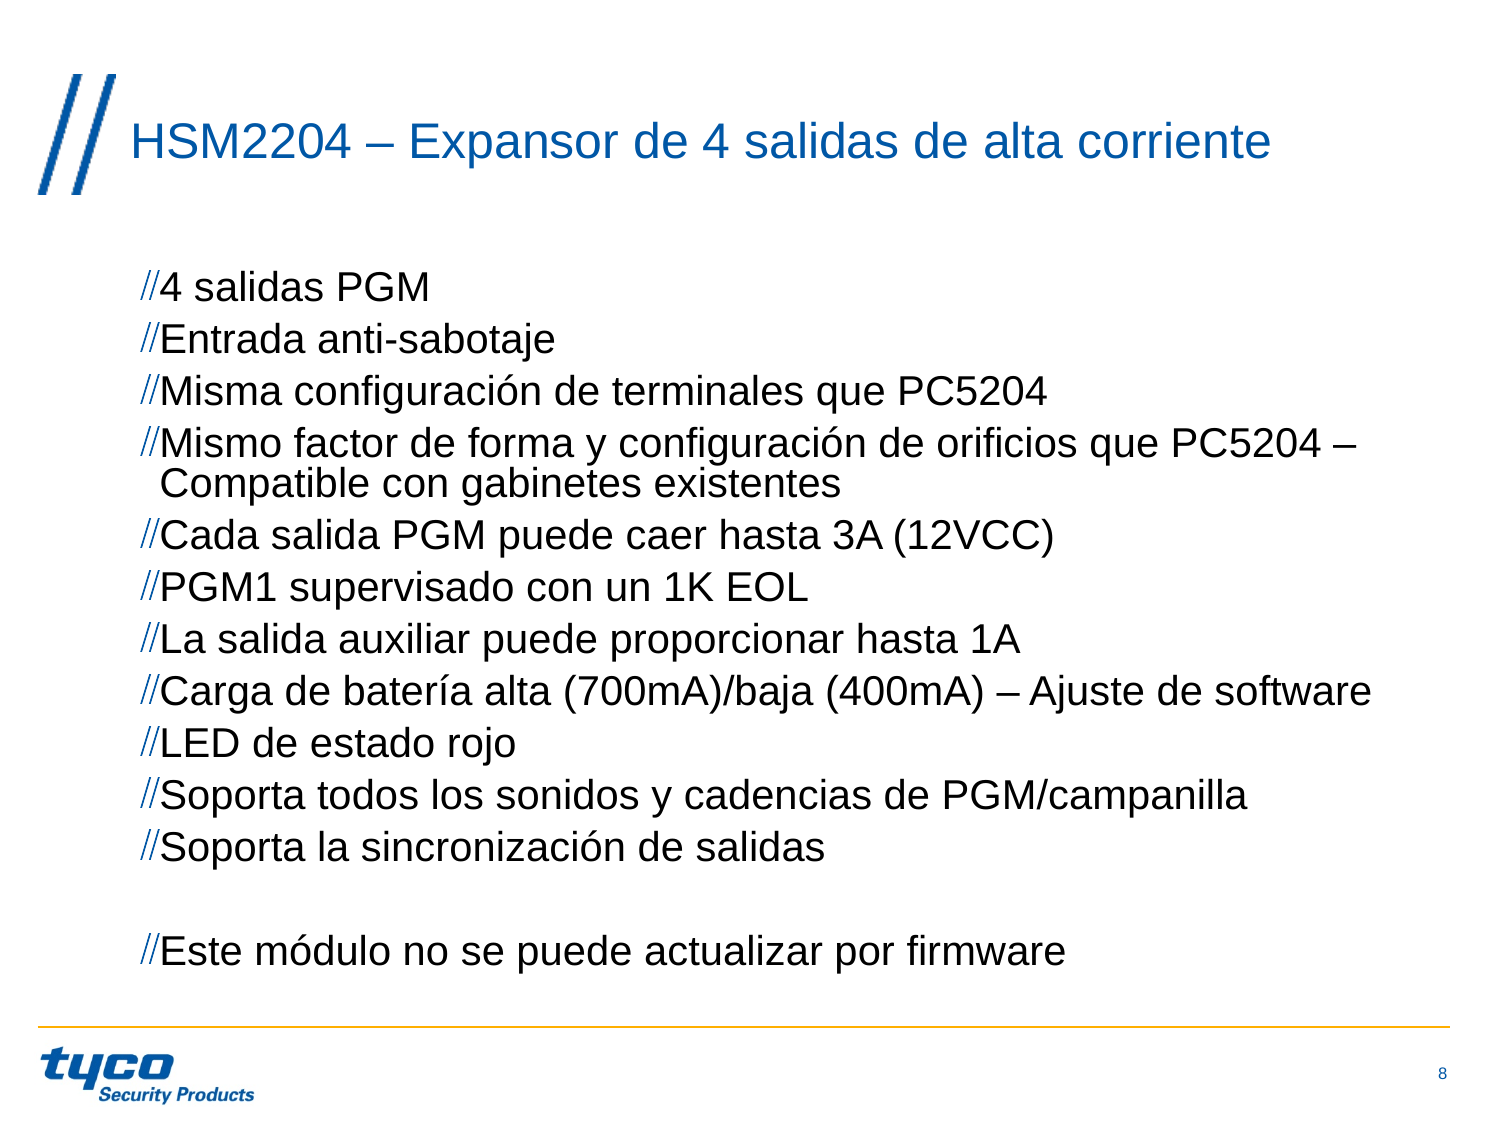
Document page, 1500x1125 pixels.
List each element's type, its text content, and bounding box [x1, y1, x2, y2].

picture [140, 777, 170, 808]
picture [140, 270, 170, 300]
picture [140, 518, 170, 548]
picture [140, 322, 170, 352]
picture [37, 74, 115, 195]
picture [140, 570, 170, 600]
list 4 salidas PGM Entrada anti-sabotaje Misma configuración de terminales que PC5204 Mismo factor de forma y configuración de orificios que PC5204 – Compatible con gabinetes existentes Cada salida PGM puede caer hasta 3A (12VCC) PGM1 supervisado con un 1K EOL La salida auxiliar puede proporcionar hasta 1A Carga de batería alta (700mA)/baja (400mA) – Ajuste de software LED de estado rojo Soporta todos los sonidos y cadencias de PGM/campanilla Soporta la sincronización de salidas Este módulo no se puede actualizar por firmware [124, 262, 1426, 976]
text_box [97, 1061, 228, 1091]
slide_number 8 [1387, 1042, 1463, 1103]
picture [140, 426, 170, 456]
picture [140, 933, 170, 964]
picture [140, 374, 170, 404]
picture [34, 1040, 260, 1107]
picture [140, 829, 170, 860]
picture [140, 674, 170, 704]
picture [140, 726, 170, 756]
title HSM2204 – Expansor de 4 salidas de alta corriente [115, 44, 1426, 233]
picture [140, 622, 170, 652]
